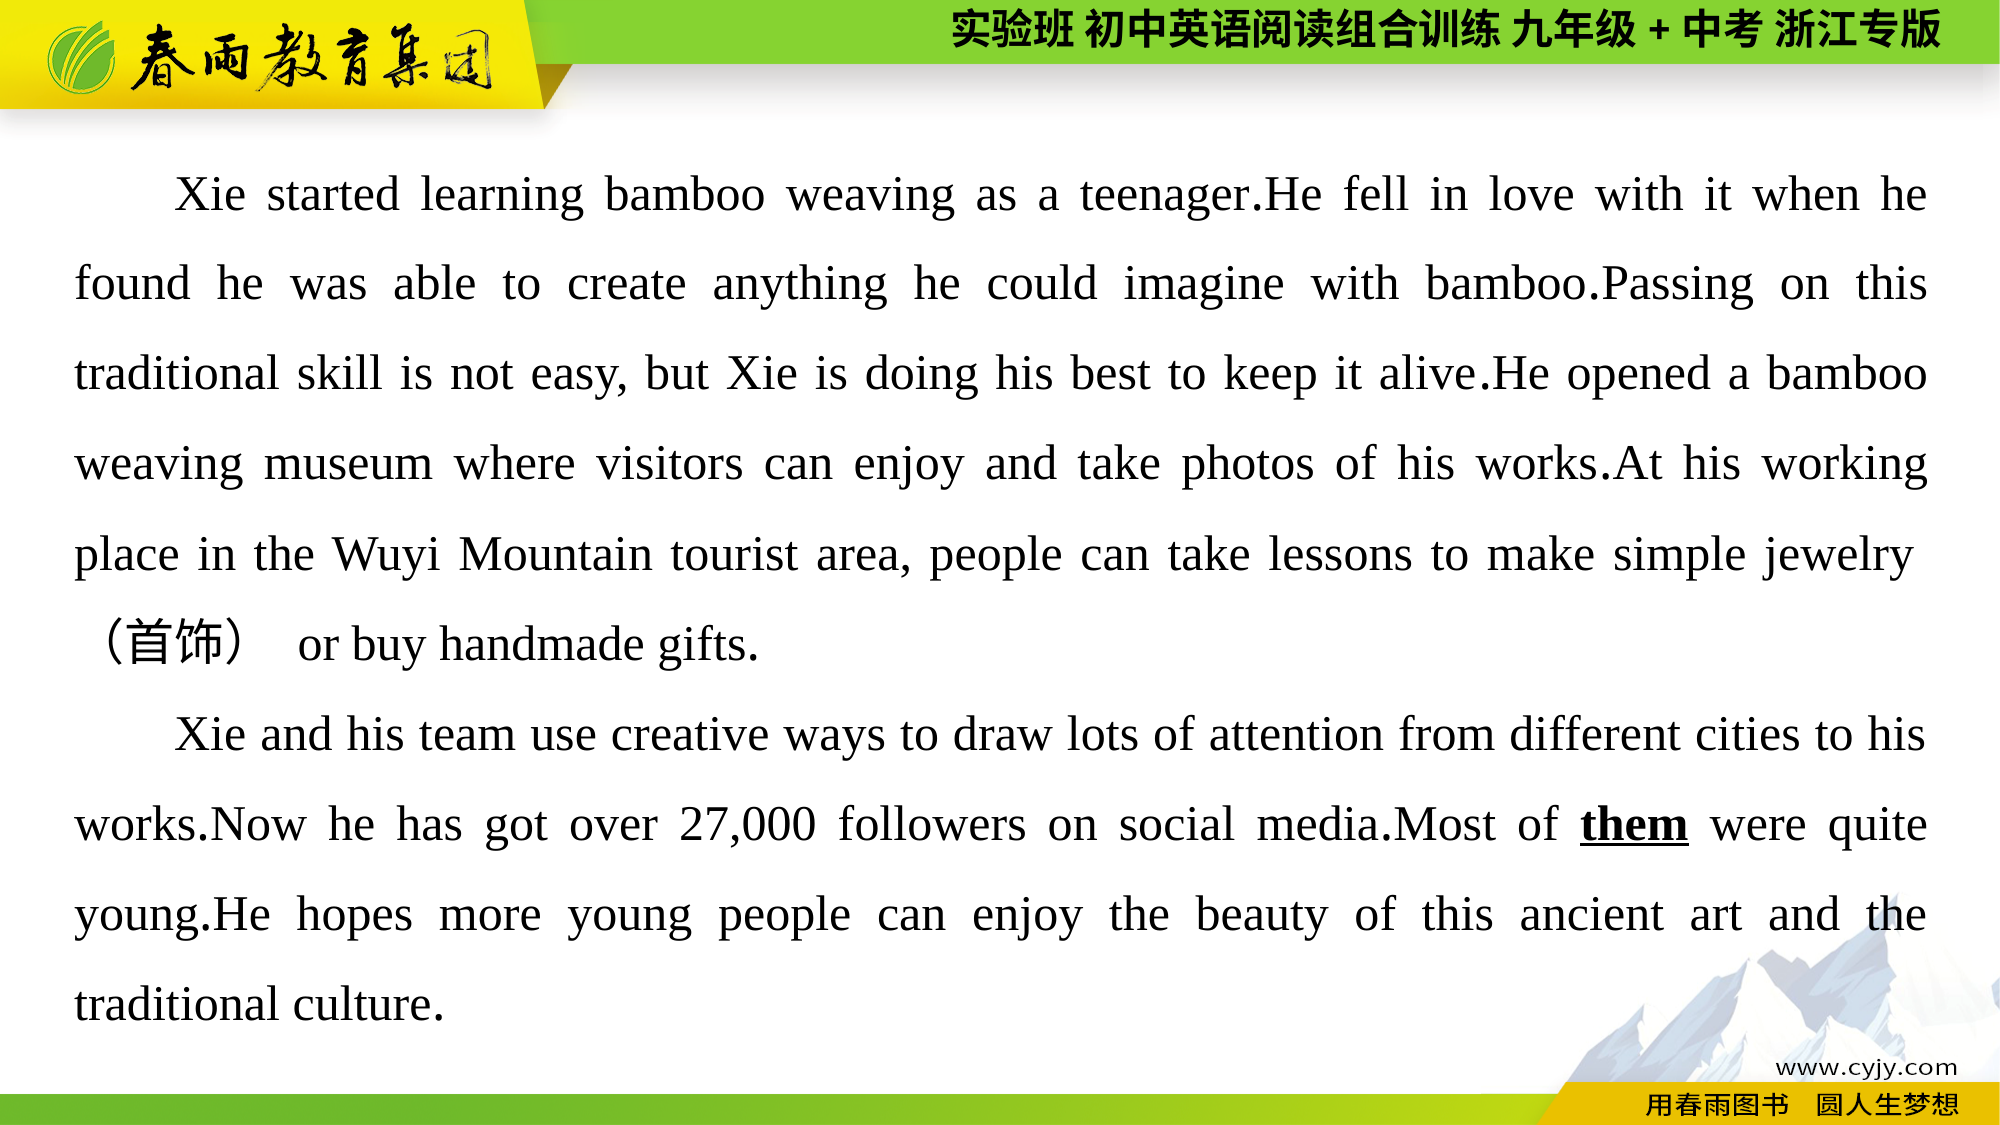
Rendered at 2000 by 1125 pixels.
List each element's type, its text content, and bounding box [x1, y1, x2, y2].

list Xie started learning bamboo weaving as a teenager.He fell in love with it when he found he was able to create anything he could imagine with bamboo.Passing on this traditional skill is not easy, but Xie is doing his best to keep it alive.He opened a bamboo weaving museum where visitors can enjoy and take photos of his works.At his working place in the Wuyi Mountain tourist area, people can take lessons to make simple jewelry（首饰） or buy handmade gifts. Xie and his team use creative ways to draw lots of attention from different cities to his works.Now he has got over 27,000 followers on social media.Most of them were quite young.He hopes more young people can enjoy the beauty of this ancient art and the traditional culture. [59, 122, 1944, 1035]
picture [0, 0, 2000, 1125]
